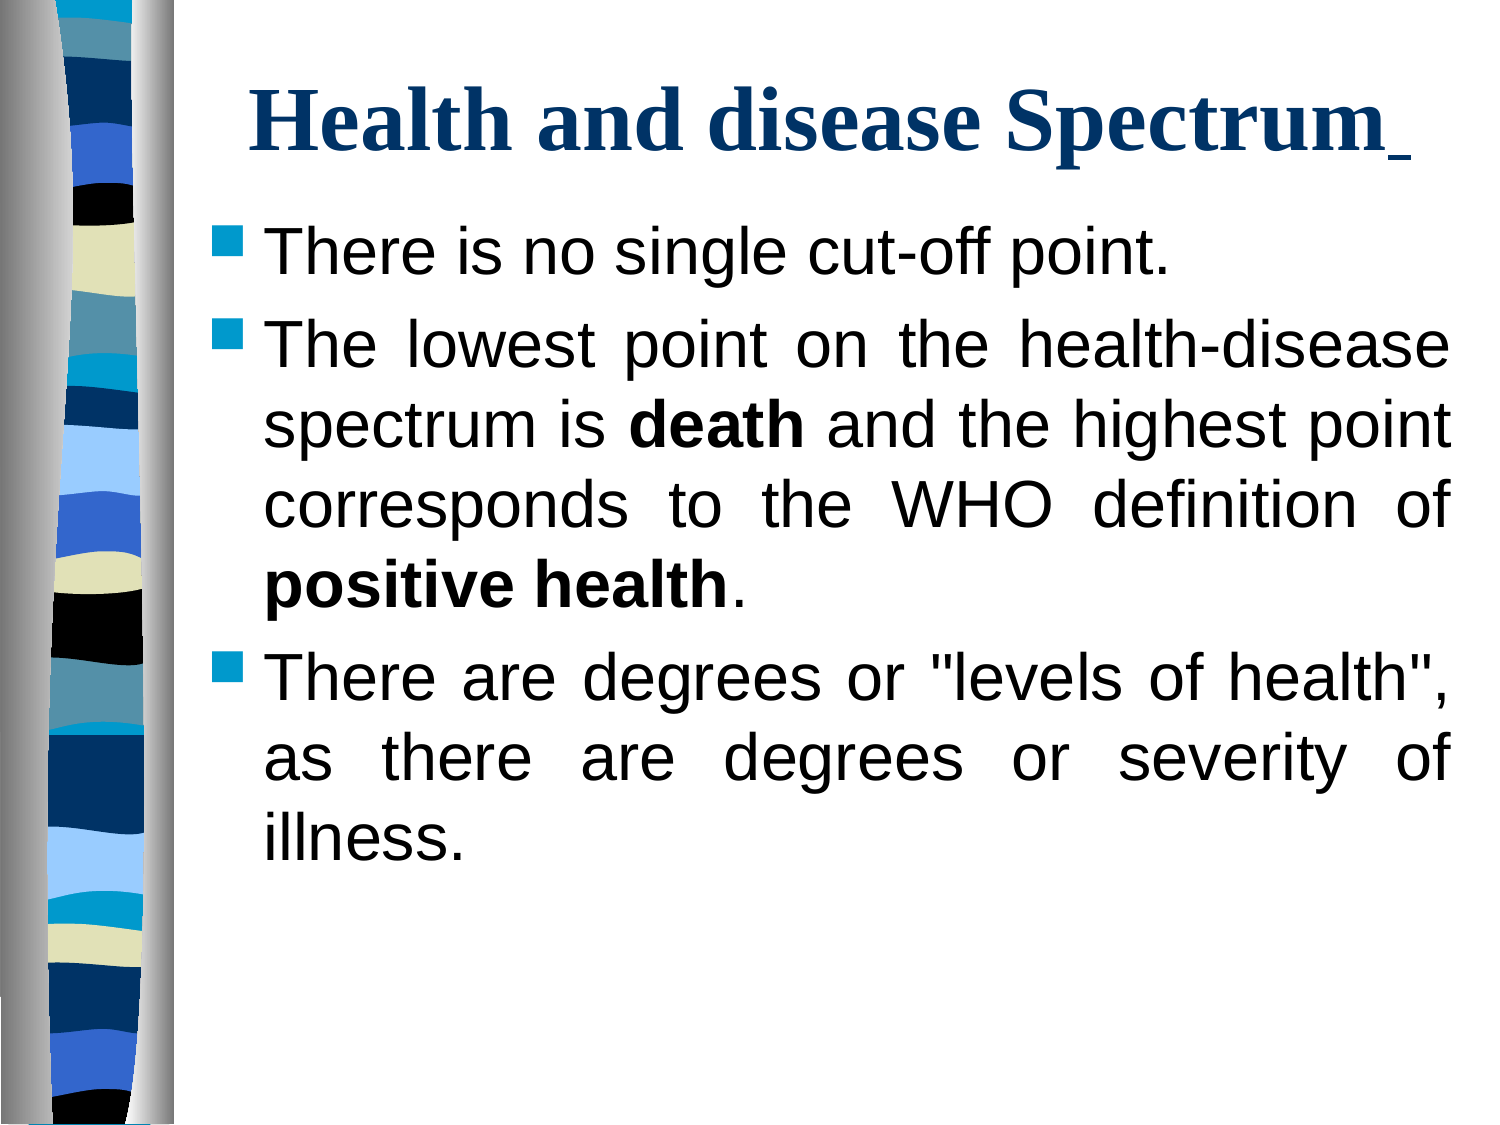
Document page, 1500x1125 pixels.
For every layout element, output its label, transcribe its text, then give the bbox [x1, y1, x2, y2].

list There is no single cut-off point. The lowest point on the health-disease spectrum is death and the highest point corresponds to the WHO definition of positive health. There are degrees or "levels of health", as there are degrees or severity of illness. [192, 199, 1468, 1001]
title Health and disease Spectrum [192, 74, 1468, 199]
